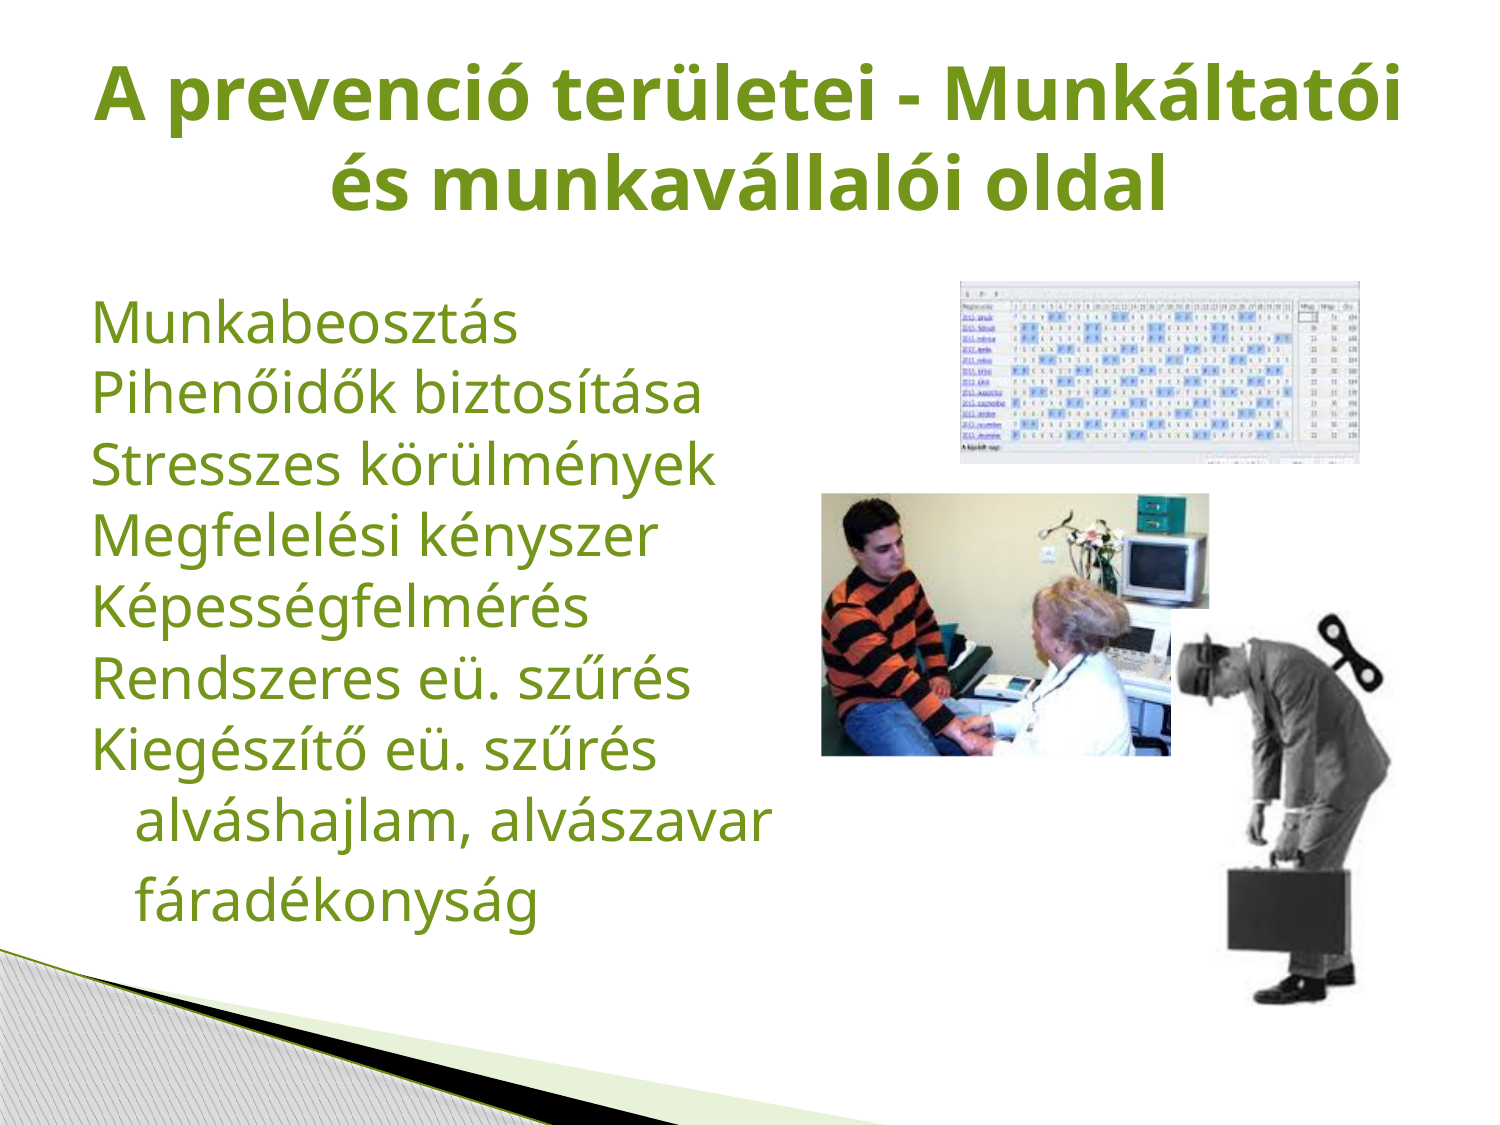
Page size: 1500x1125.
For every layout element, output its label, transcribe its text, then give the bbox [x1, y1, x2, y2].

title A prevenció területei - Munkáltatói és munkavállalói oldal [75, 45, 1425, 233]
list Munkabeosztás Pihenőidők biztosítása Stresszes körülmények Megfelelési kényszer Képességfelmérés Rendszeres eü. szűrés Kiegészítő eü. szűrés alváshajlam, alvászavar fáradékonyság [74, 242, 1426, 986]
picture [820, 491, 1398, 1009]
picture [960, 280, 1360, 464]
